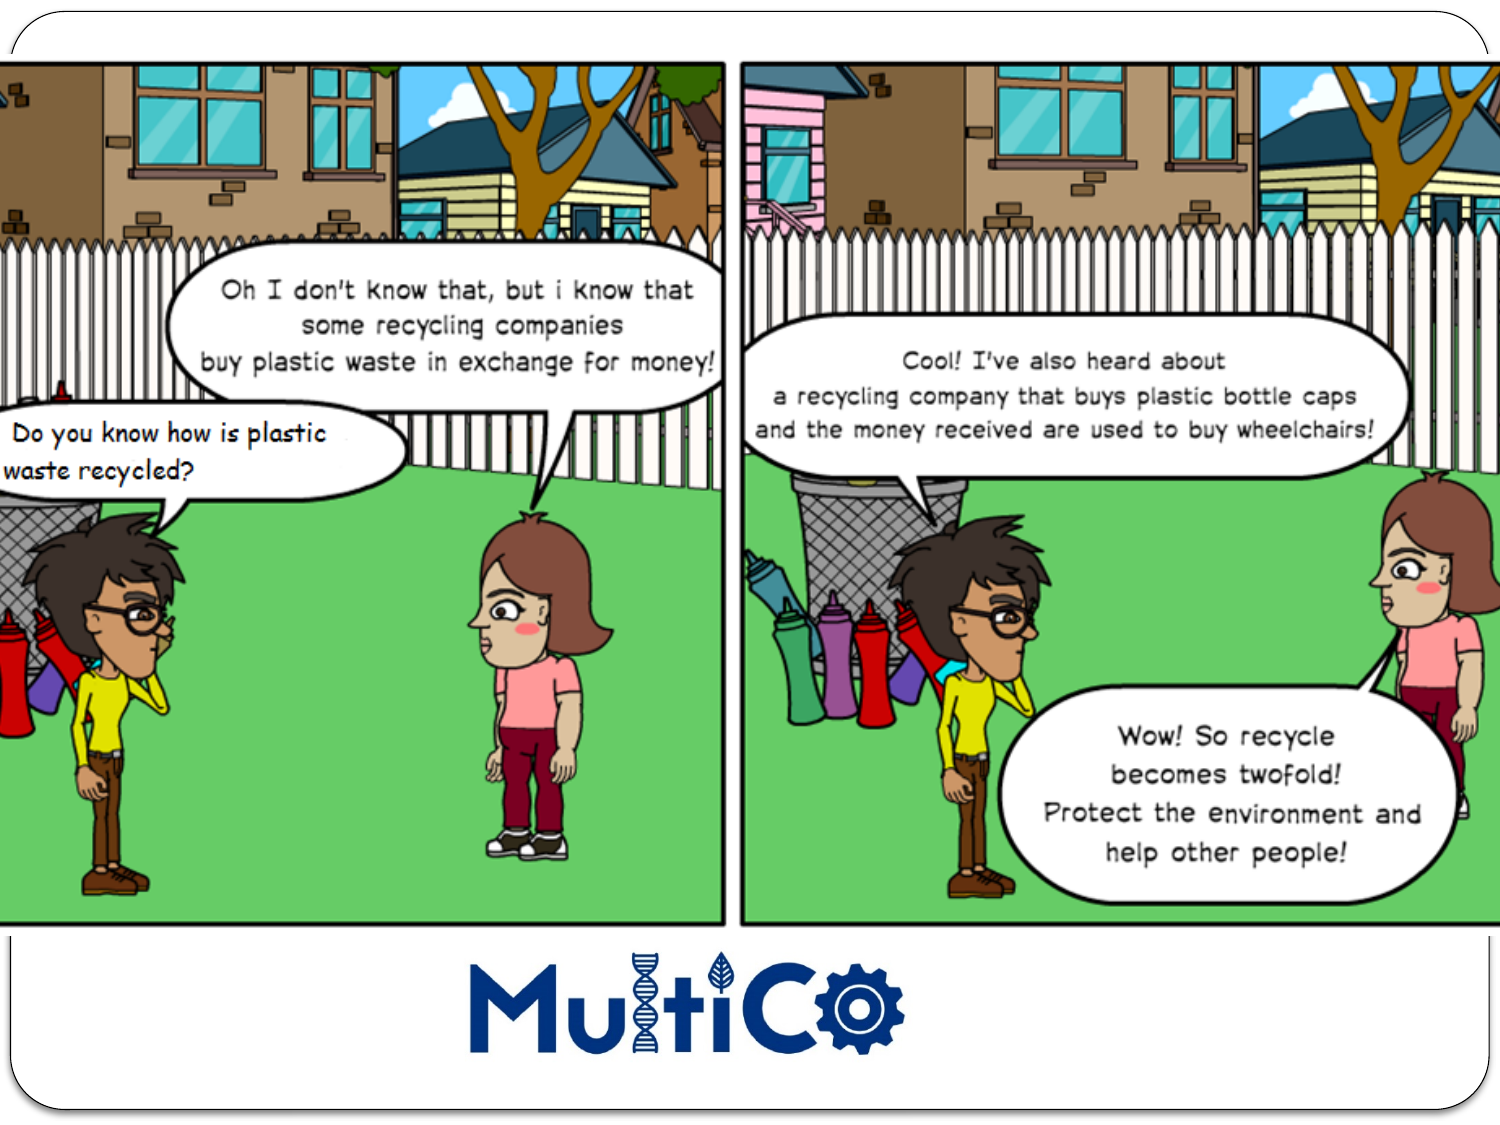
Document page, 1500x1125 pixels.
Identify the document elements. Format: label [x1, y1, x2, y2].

list [0, 54, 1500, 937]
picture [454, 930, 921, 1077]
